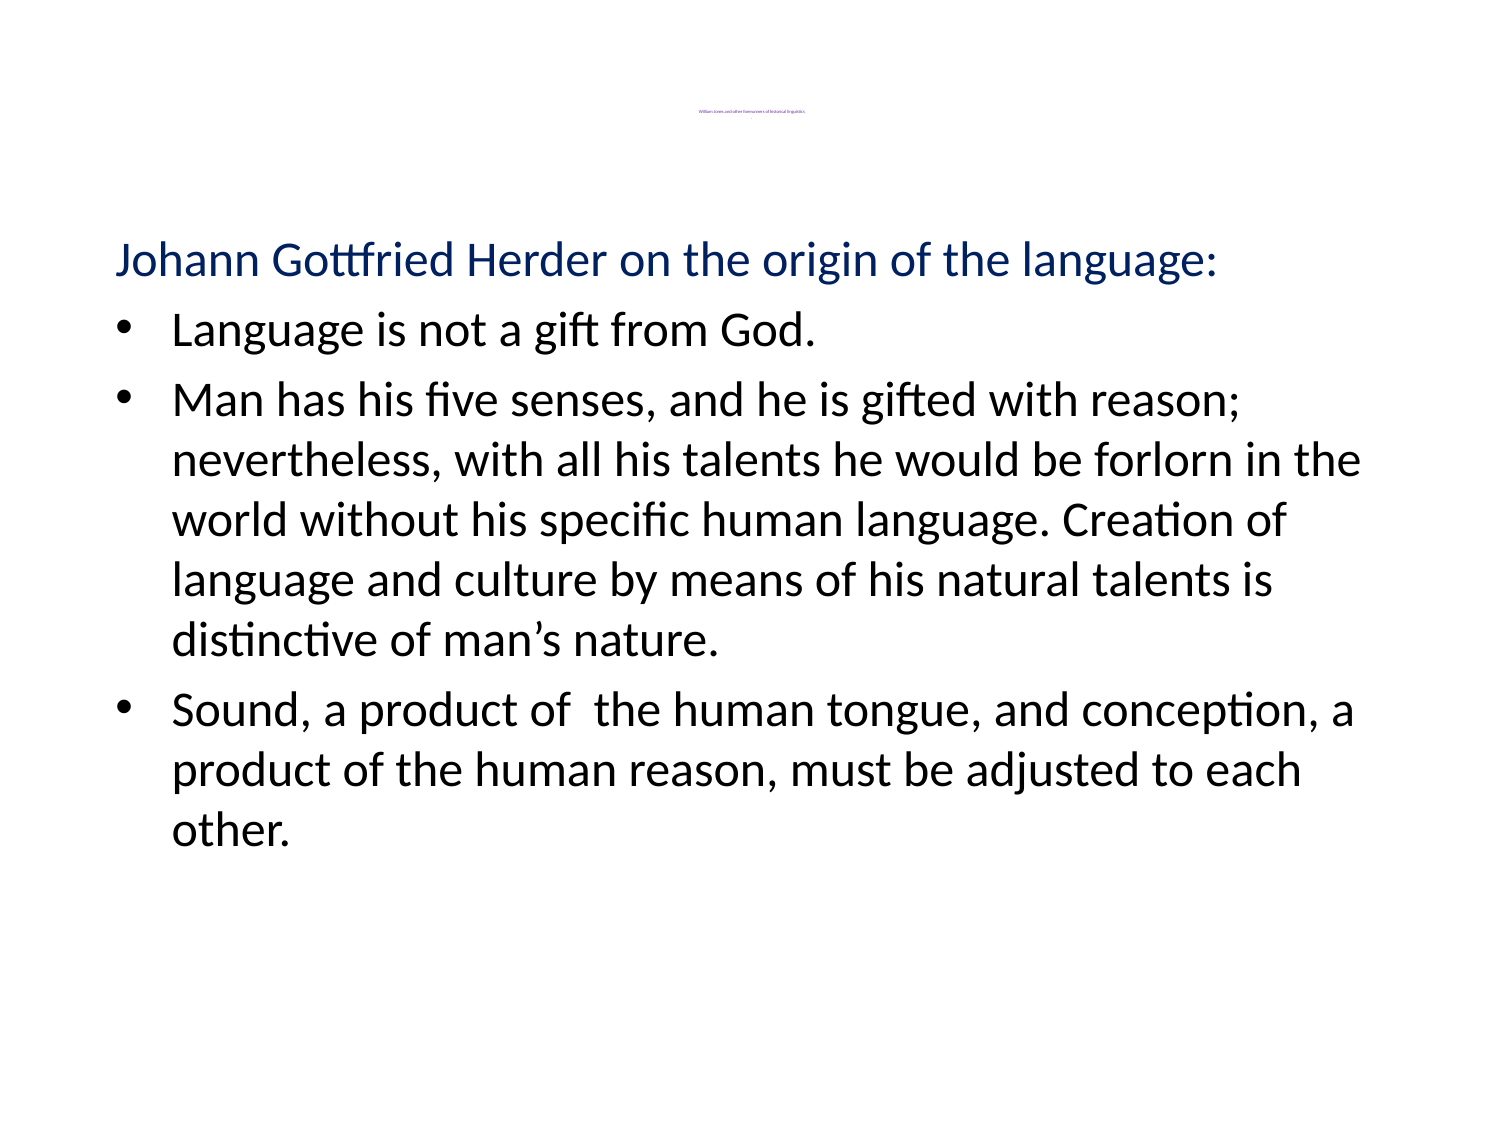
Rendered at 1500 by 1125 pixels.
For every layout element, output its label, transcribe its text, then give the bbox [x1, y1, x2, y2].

title William Jones and other forerunners of historical linguistics . [76, 90, 1427, 138]
list Johann Gottfried Herder on the origin of the language: Language is not a gift from God. Man has his five senses, and he is gifted with reason; nevertheless, with all his talents he would be forlorn in the world without his specific human language. Creation of language and culture by means of his natural talents is distinctive of man’s nature. Sound, a product of the human tongue, and conception, a product of the human reason, must be adjusted to each other. [100, 149, 1424, 1035]
